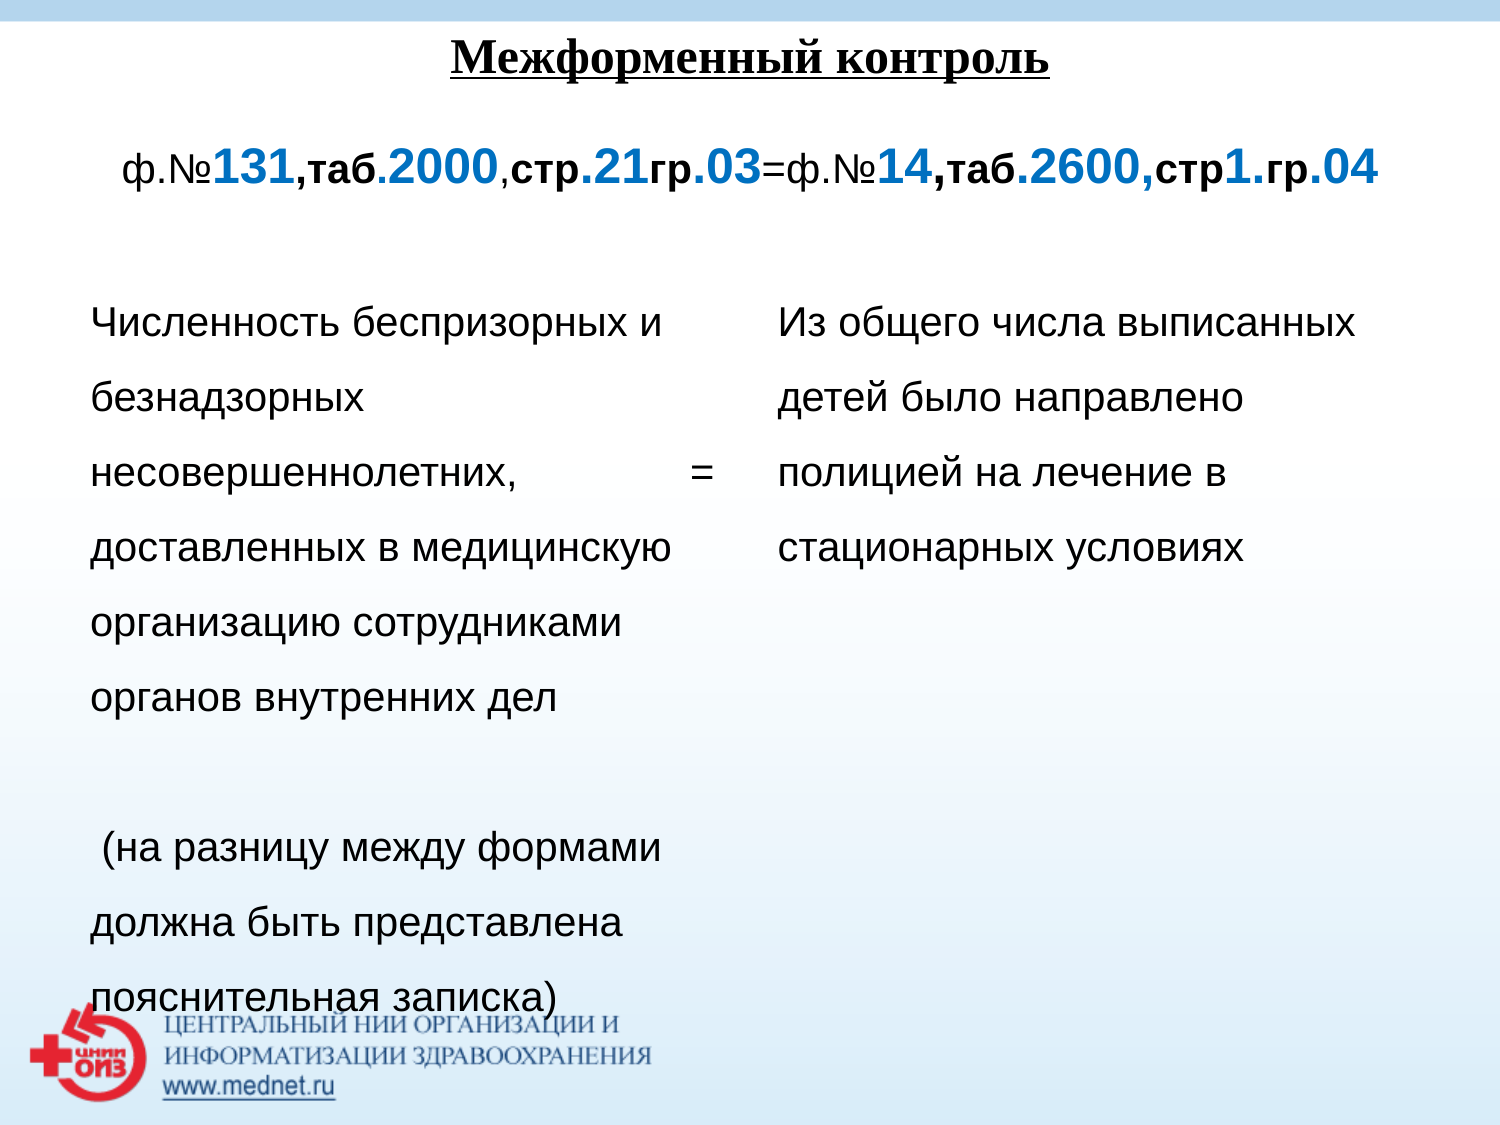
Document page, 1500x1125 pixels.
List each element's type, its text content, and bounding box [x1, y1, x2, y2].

list Из общего числа выписанных детей было направлено полицией на лечение в стационарных условиях [762, 262, 1425, 1005]
title Межформенный контроль ф.№131,таб.2000,стр.21гр.03=ф.№14,таб.2600,стр1.гр.04 [75, 45, 1425, 233]
picture [0, 0, 1500, 1125]
list Численность беспризорных и безнадзорных несовершеннолетних, = доставленных в медицинскую организацию сотрудниками органов внутренних дел (на разницу между формами должна быть представлена пояснительная записка) [75, 262, 762, 1005]
